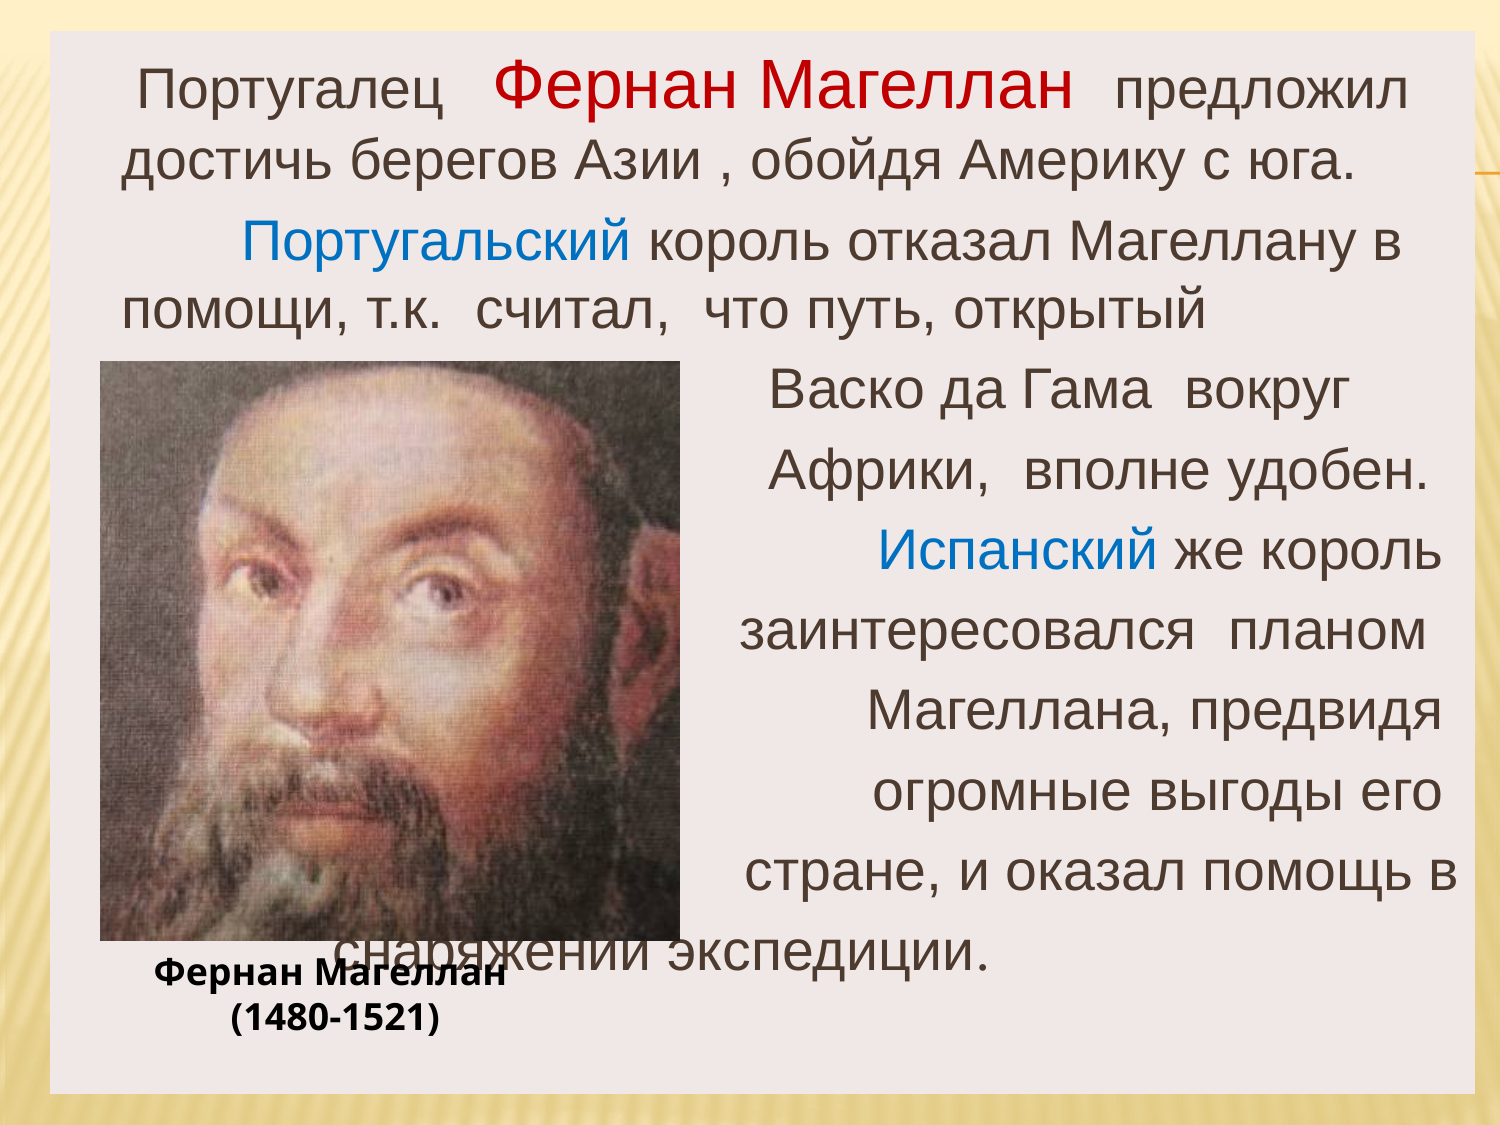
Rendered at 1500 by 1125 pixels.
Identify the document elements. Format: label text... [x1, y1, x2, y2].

text_box Фернан Магеллан (1480-1521) [64, 940, 597, 1091]
picture [99, 361, 680, 941]
list Португалец Фернан Магеллан предложил достичь берегов Азии , обойдя Америку с юга. Португальский король отказал Магеллану в помощи, т.к. считал, что путь, открытый Васко да Гама вокруг Африки, вполне удобен. Испанский же король заинтересовался планом Магеллана, предвидя огромные выгоды его стране, и оказал помощь в снаряжении экспедиции. [49, 30, 1476, 1095]
